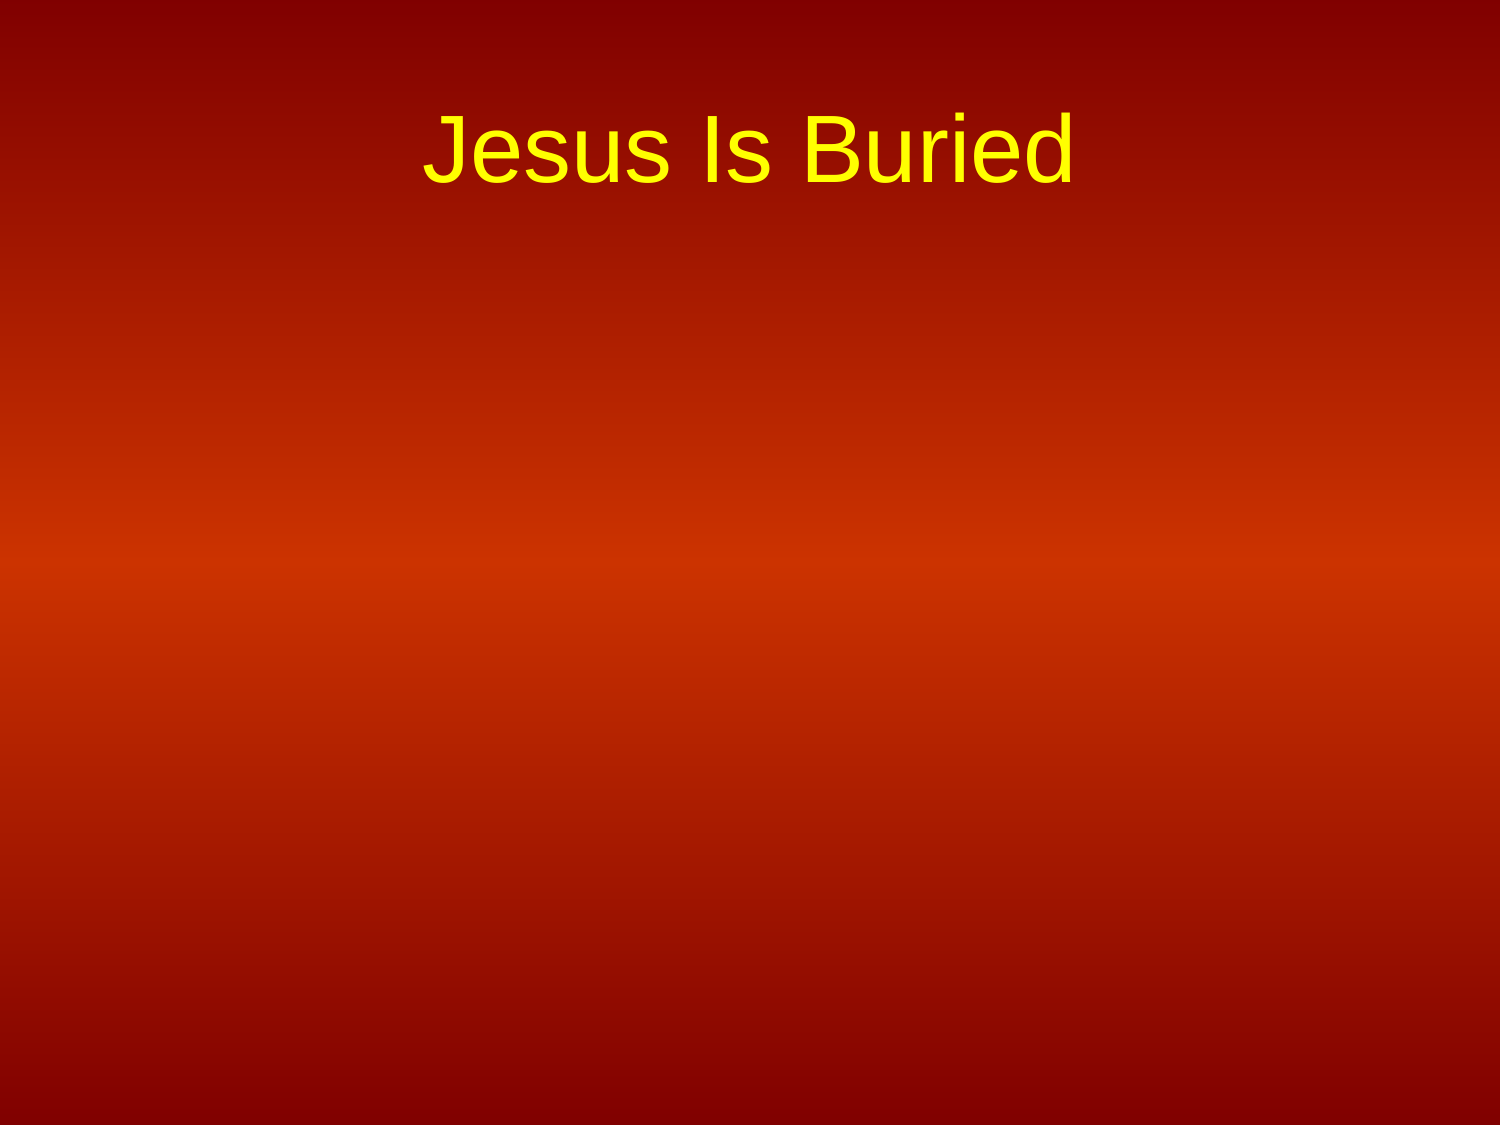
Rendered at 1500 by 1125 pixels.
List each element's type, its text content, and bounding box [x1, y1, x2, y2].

title Jesus Is Buried [37, 50, 1463, 238]
